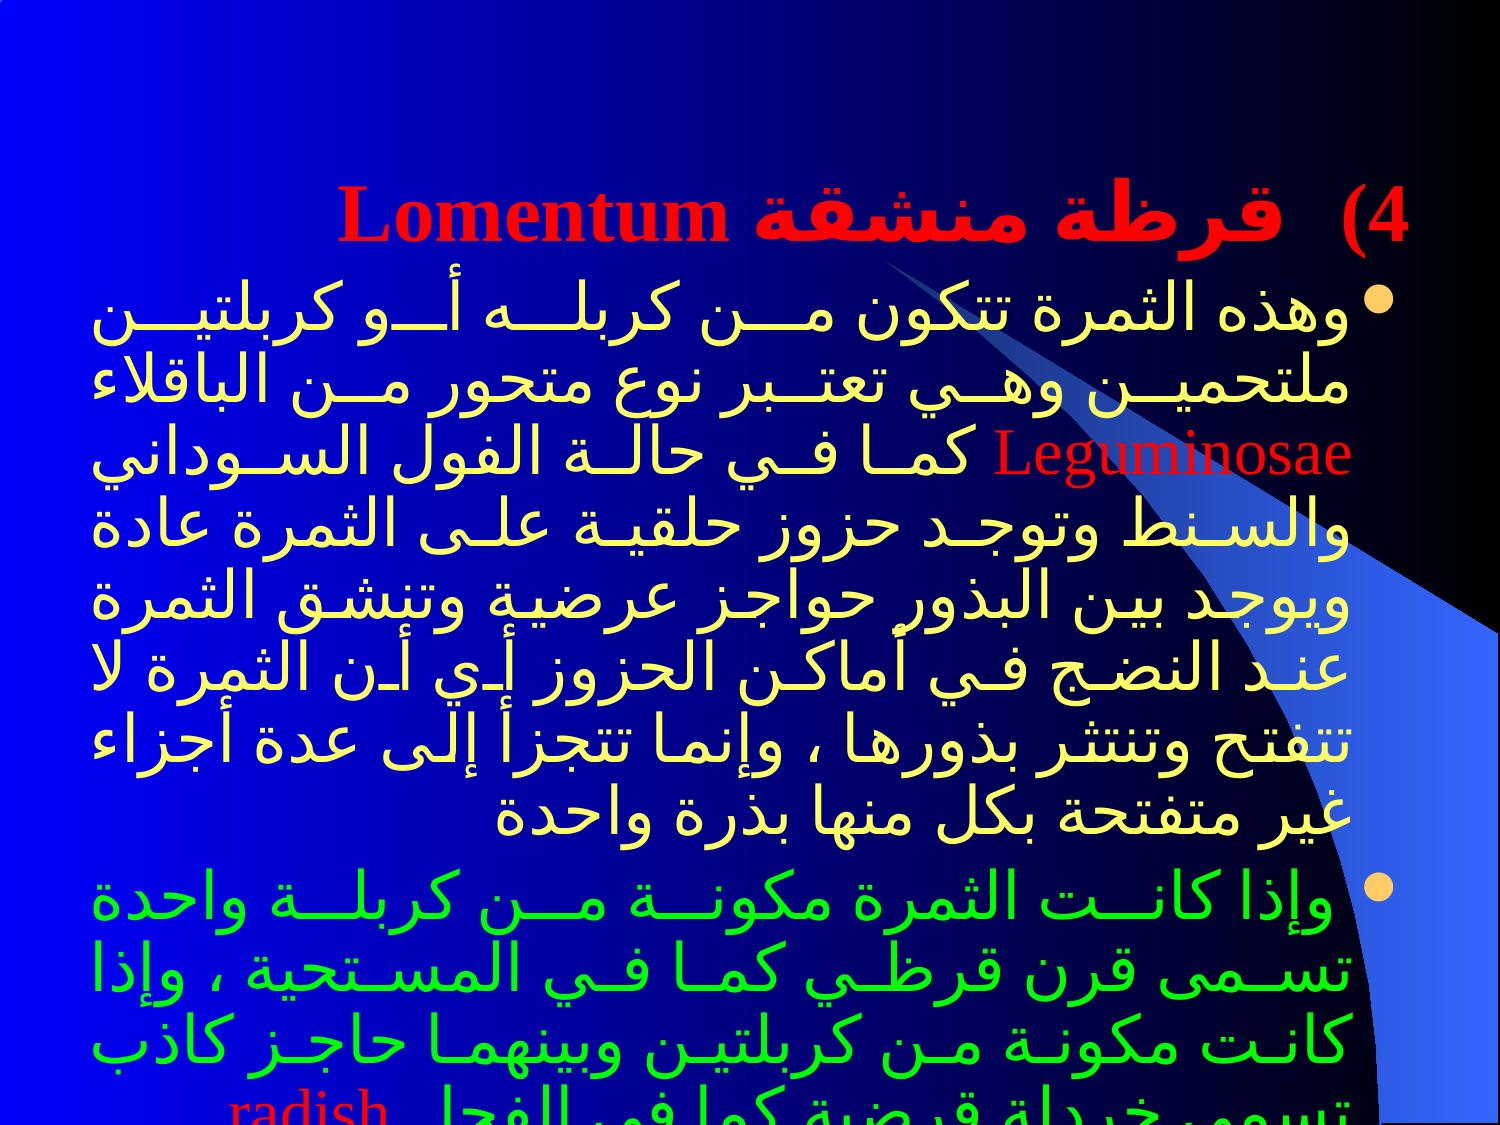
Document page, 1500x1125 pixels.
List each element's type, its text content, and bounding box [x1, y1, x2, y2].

text_box قرظة منشقة Lomentum وهذه الثمرة تتكون من كربله أو كربلتين ملتحمين وهي تعتبر نوع متحور من الباقلاء Leguminosae كما في حالة الفول السوداني والسنط وتوجد حزوز حلقية على الثمرة عادة ويوجد بين البذور حواجز عرضية وتنشق الثمرة عند النضج في أماكن الحزوز أي أن الثمرة لا تتفتح وتنتثر بذورها ، وإنما تتجزأ إلى عدة أجزاء غير متفتحة بكل منها بذرة واحدة وإذا كانت الثمرة مكونة من كربلة واحدة تسمى قرن قرظي كما في المستحية ، وإذا كانت مكونة من كربلتين وبينهما حاجز كاذب تسمى خردلة قرضية كما في الفجل radish [74, 162, 1425, 963]
